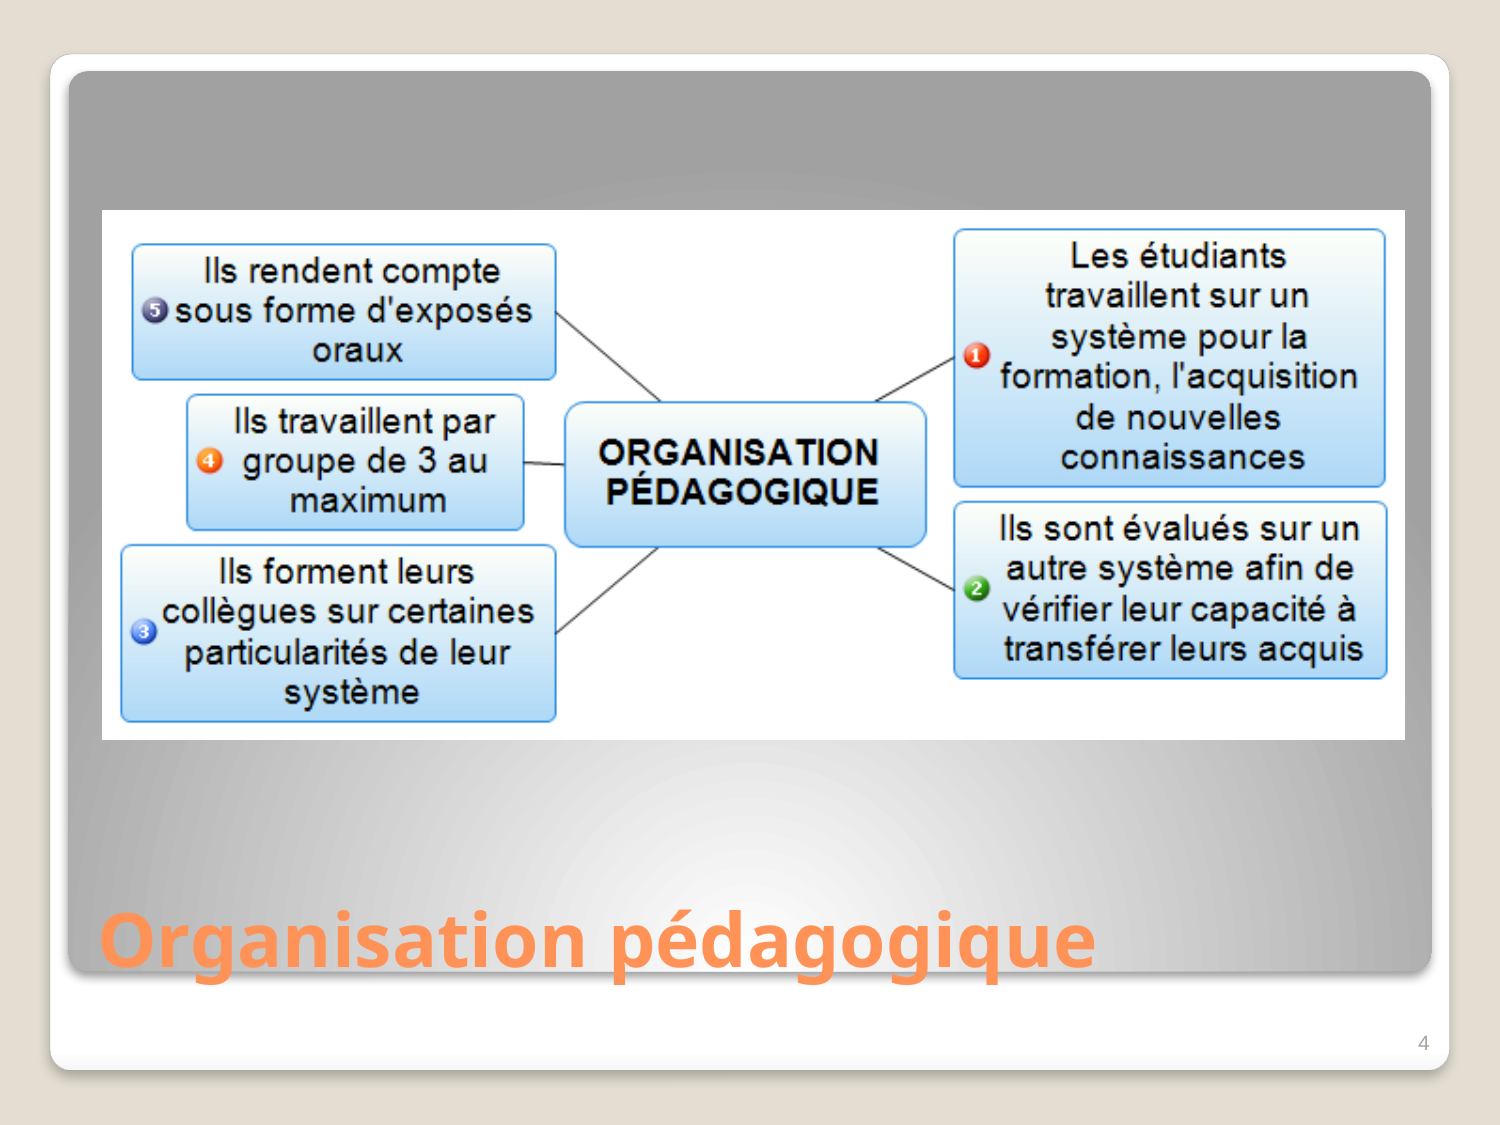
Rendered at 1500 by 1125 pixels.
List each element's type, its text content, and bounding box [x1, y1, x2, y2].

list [102, 209, 1405, 740]
title Organisation pédagogique [82, 817, 1425, 990]
slide_number 4 [1369, 1002, 1445, 1063]
